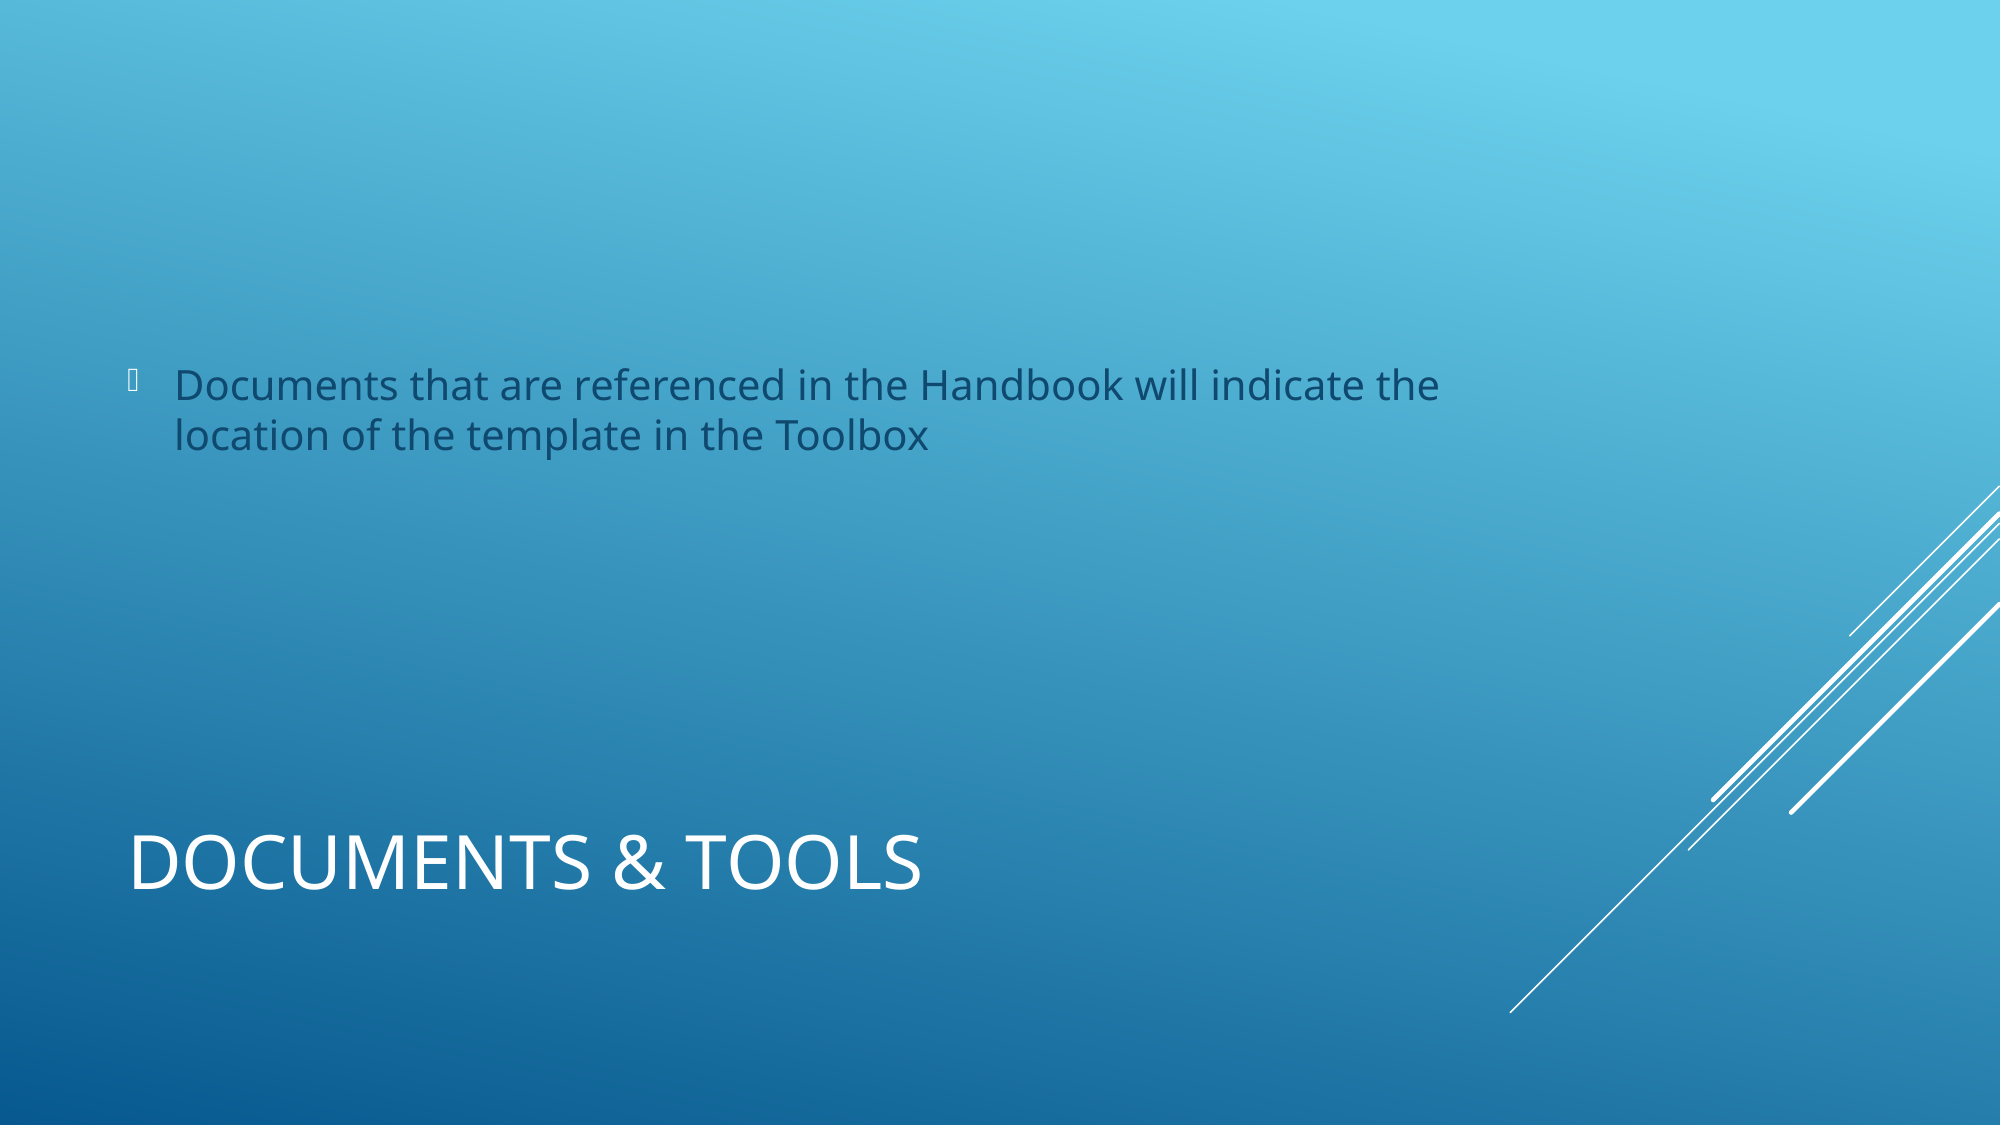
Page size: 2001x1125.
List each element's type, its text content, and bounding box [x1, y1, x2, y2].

title DOCUMENTS & tOOLS [112, 736, 1513, 984]
list Documents that are referenced in the Handbook will indicate the location of the template in the Toolbox [112, 112, 1513, 706]
